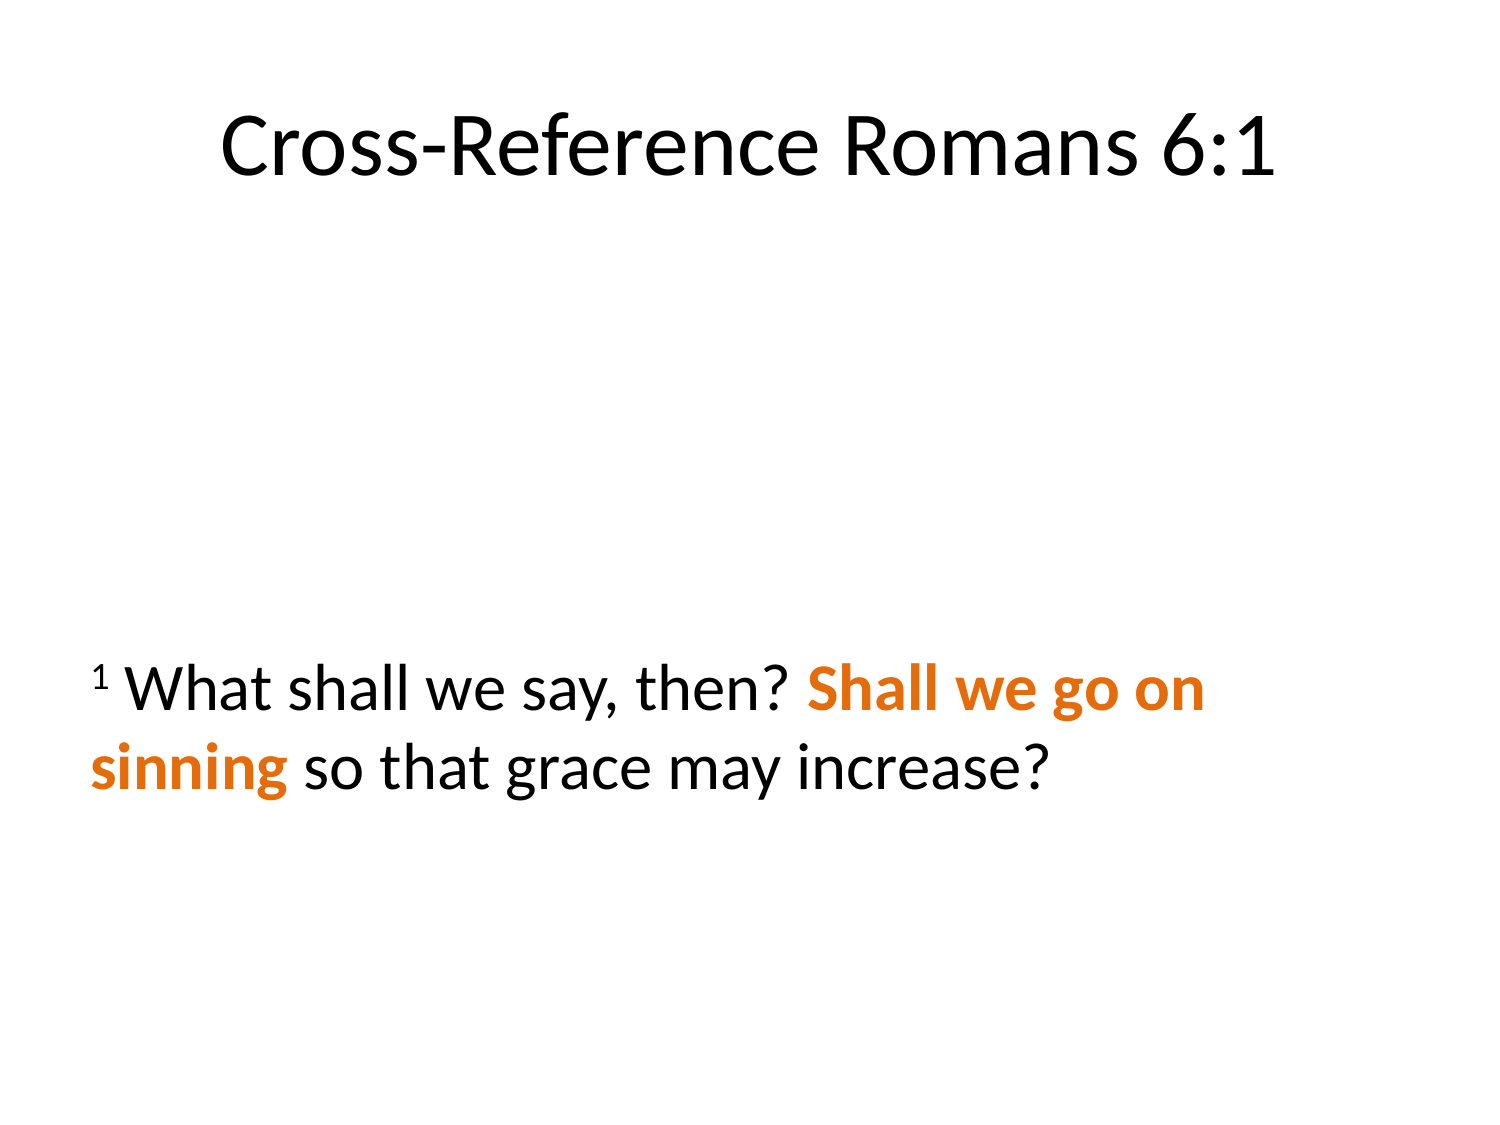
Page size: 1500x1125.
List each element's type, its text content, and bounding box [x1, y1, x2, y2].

title Cross-Reference Romans 6:1 [75, 45, 1425, 233]
list 1 What shall we say, then? Shall we go on sinning so that grace may increase? [75, 262, 1425, 1005]
